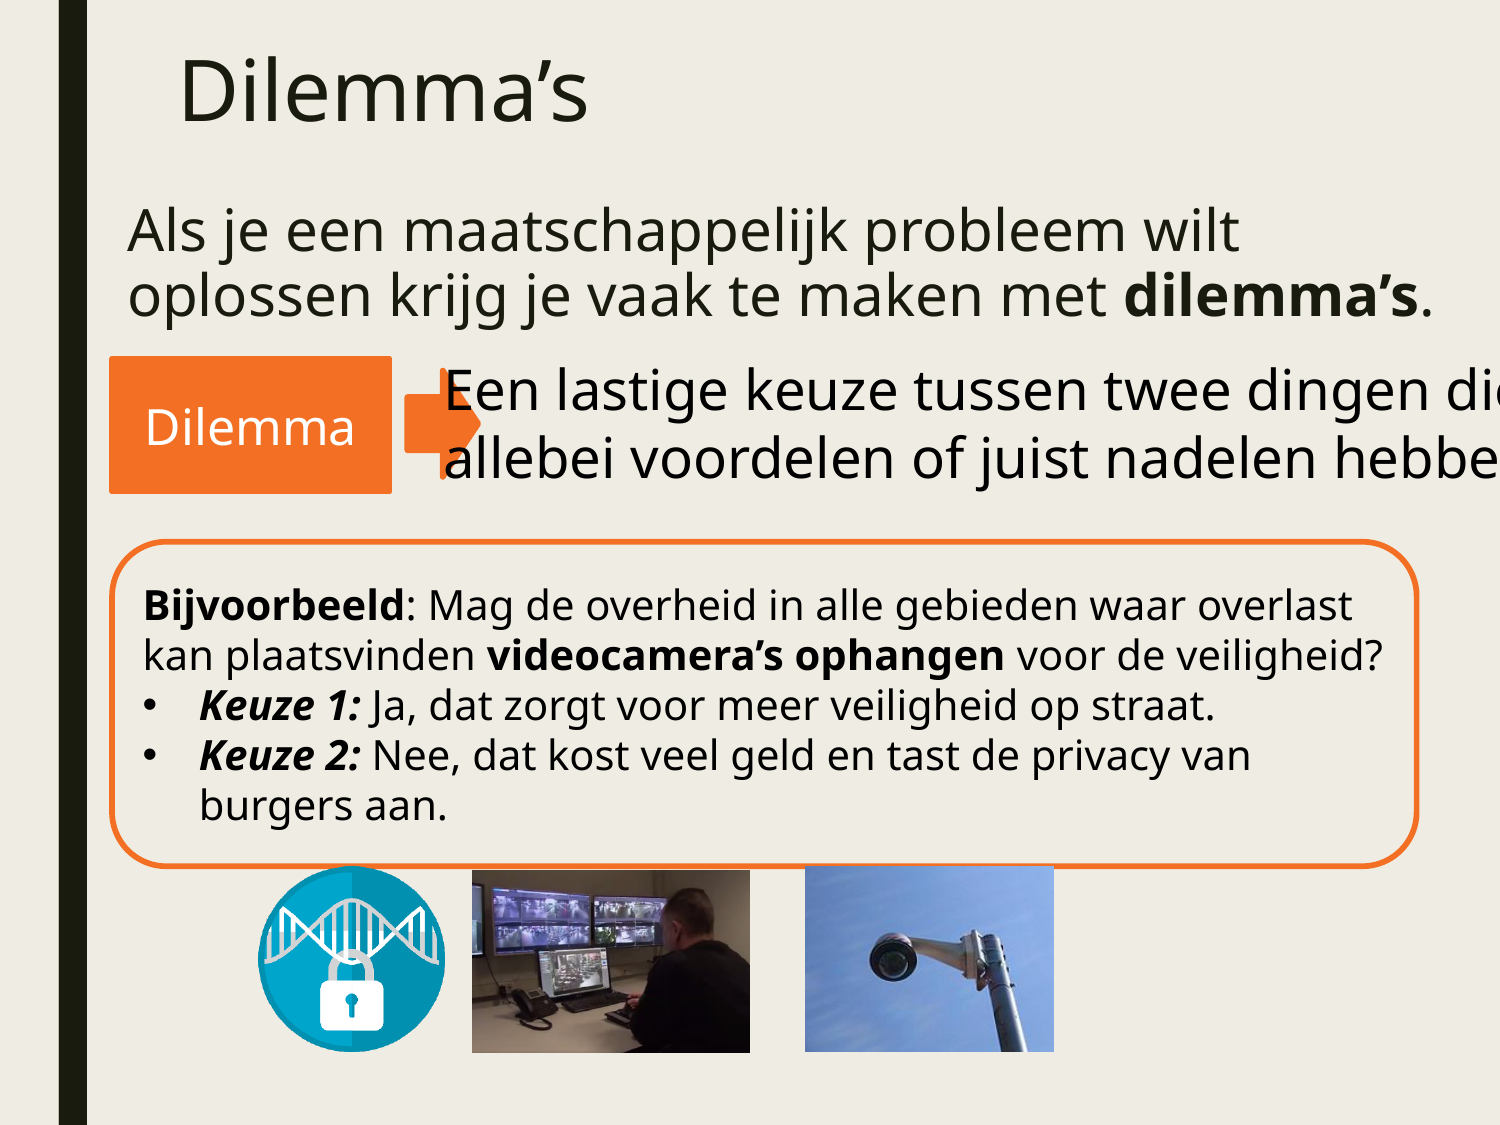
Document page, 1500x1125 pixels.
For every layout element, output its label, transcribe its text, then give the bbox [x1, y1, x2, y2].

text_box Bijvoorbeeld: Mag de overheid in alle gebieden waar overlast kan plaatsvinden videocamera’s ophangen voor de veiligheid? Keuze 1: Ja, dat zorgt voor meer veiligheid op straat. Keuze 2: Nee, dat kost veel geld en tast de privacy van burgers aan. [109, 538, 1420, 870]
picture [258, 866, 445, 1052]
list Als je een maatschappelijk probleem wilt oplossen krijg je vaak te maken met dilemma’s. [112, 191, 1463, 344]
title Dilemma’s [161, 40, 1344, 148]
text_box [404, 394, 428, 454]
picture [472, 870, 750, 1053]
text_box Een lastige keuze tussen twee dingen die allebei voordelen of juist nadelen hebben. [428, 346, 1500, 497]
picture [805, 866, 1054, 1052]
text_box Dilemma [109, 356, 392, 494]
